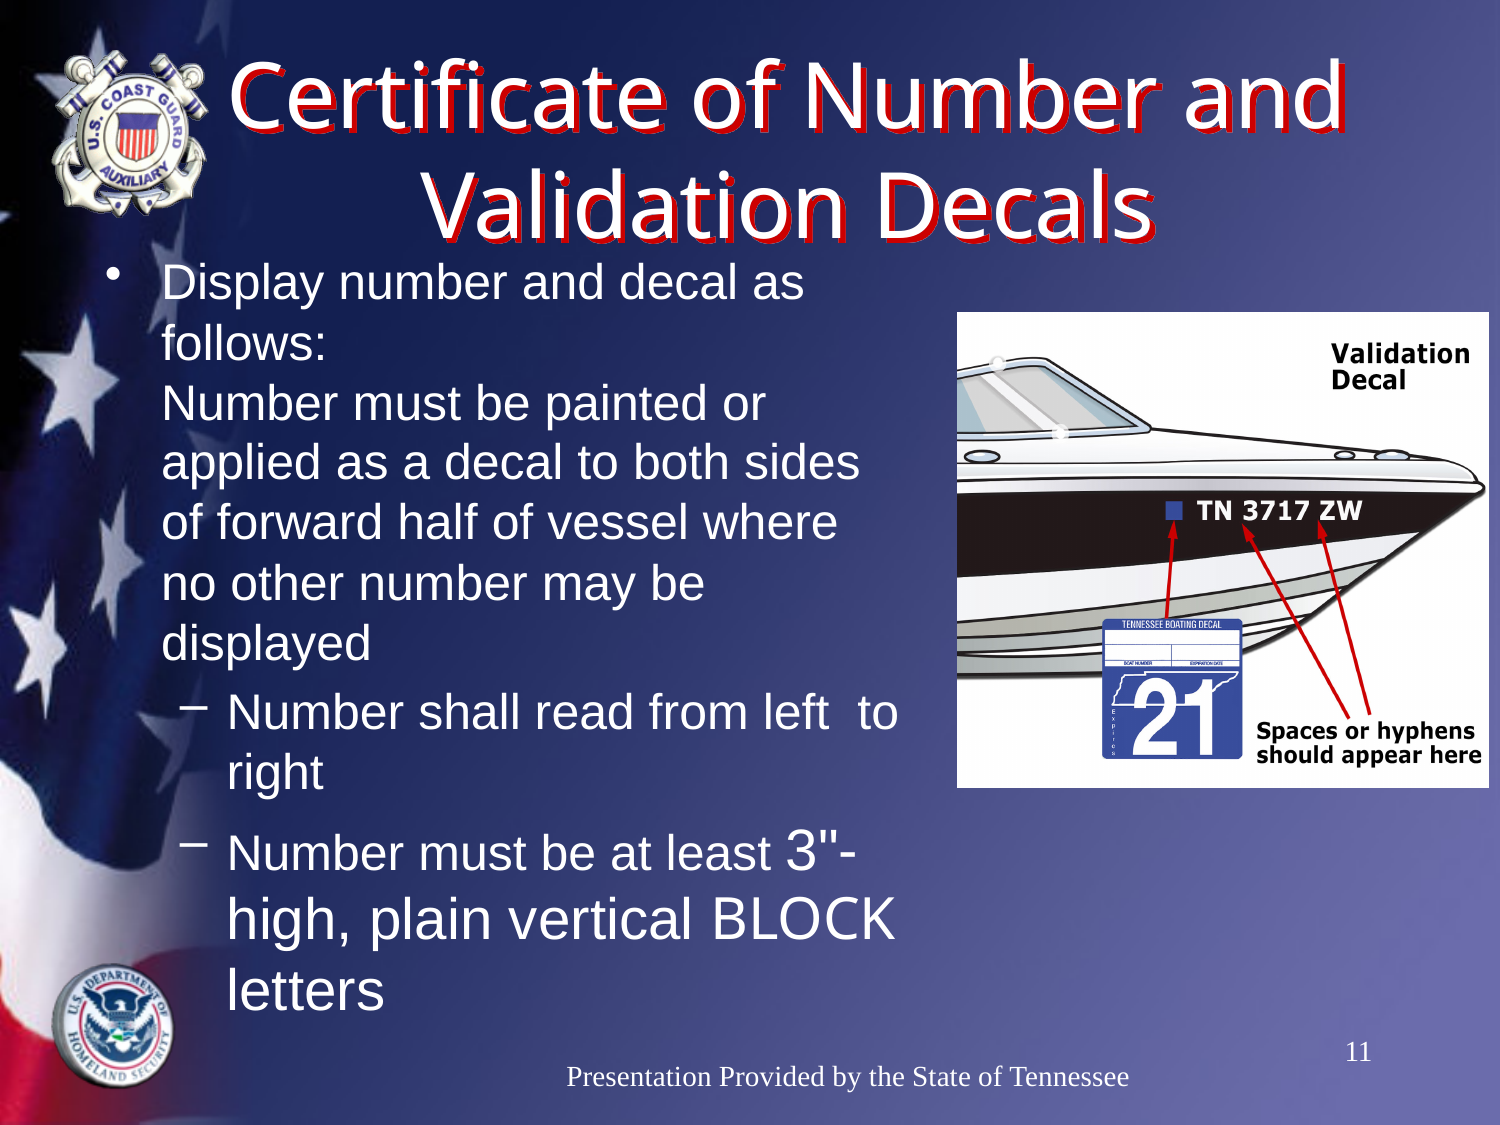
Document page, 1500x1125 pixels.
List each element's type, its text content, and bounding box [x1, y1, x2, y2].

footer Presentation Provided by the State of Tennessee [473, 1050, 1224, 1125]
list Display number and decal as follows: Number must be painted or applied as a decal to both sides of forward half of vessel where no other number may be displayed Number shall read from left to right Number must be at least 3"-high, plain vertical BLOCK letters [89, 242, 915, 1068]
slide_number 11 [1074, 1025, 1388, 1100]
title Certificate of Number and Validation Decals [150, 53, 1425, 241]
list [957, 312, 1489, 788]
picture [0, 0, 1500, 1125]
